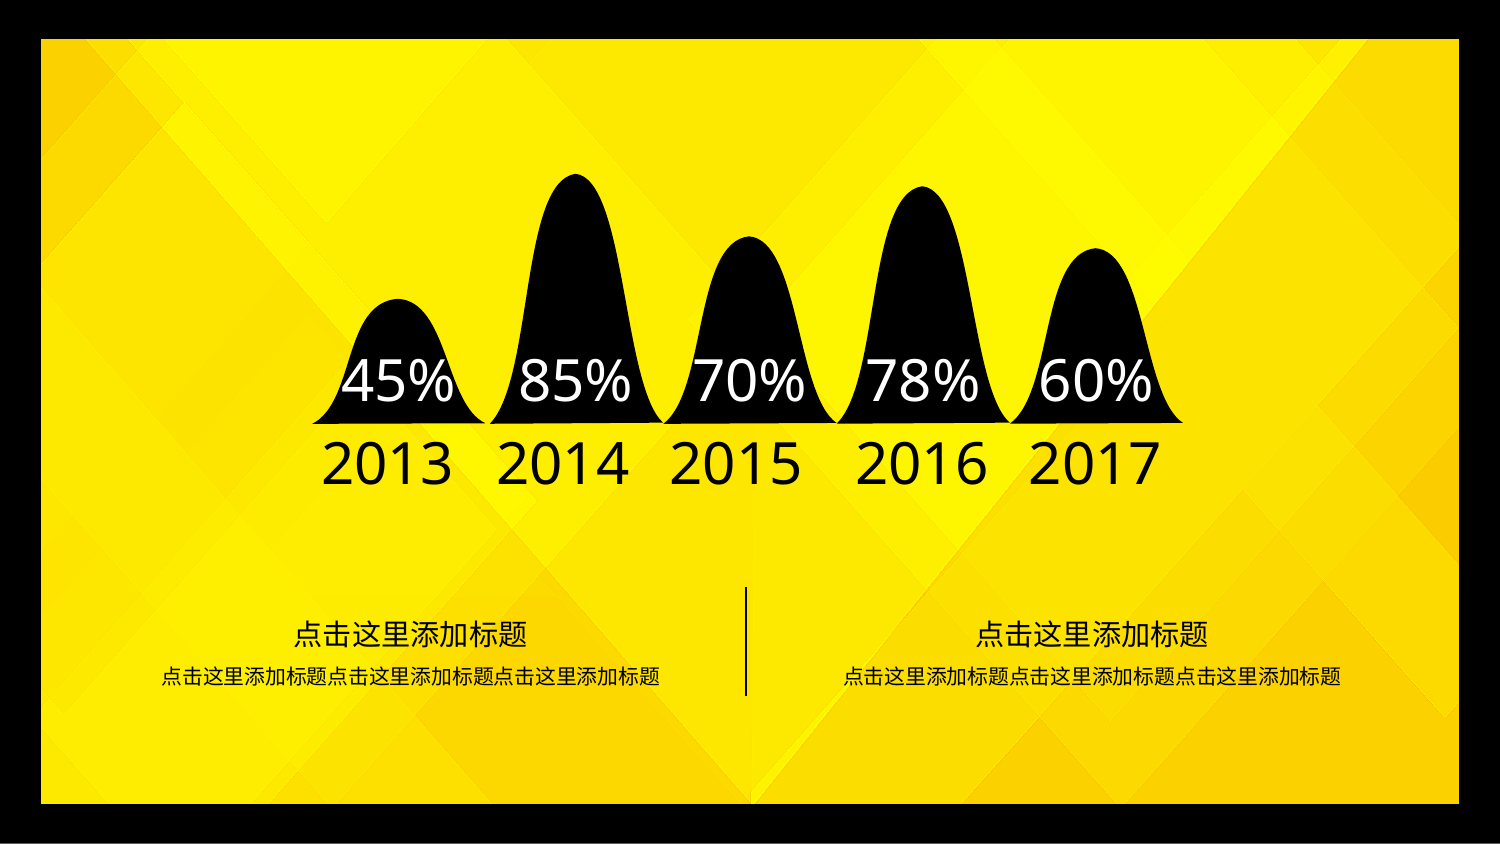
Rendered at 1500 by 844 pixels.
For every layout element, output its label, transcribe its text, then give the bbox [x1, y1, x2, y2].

text_box [491, 375, 663, 423]
text_box [315, 400, 486, 424]
text_box [836, 379, 1010, 424]
picture [41, 39, 1459, 804]
text_box 点击这里添加标题 点击这里添加标题点击这里添加标题点击这里添加标题 [820, 595, 1365, 693]
text_box 2015 [662, 422, 811, 501]
text_box [1045, 248, 1147, 339]
text_box [665, 388, 837, 424]
text_box 点击这里添加标题 点击这里添加标题点击这里添加标题点击这里添加标题 [138, 595, 683, 693]
text_box 2014 [488, 422, 637, 501]
text_box 60% [1031, 339, 1162, 418]
text_box 85% [510, 339, 641, 418]
text_box [866, 186, 979, 339]
text_box 2017 [1021, 422, 1170, 501]
text_box 70% [684, 339, 815, 418]
text_box 45% [333, 339, 464, 418]
text_box 2016 [847, 422, 996, 501]
text_box 2013 [313, 422, 462, 501]
text_box [519, 173, 633, 339]
text_box [1009, 391, 1183, 424]
text_box [697, 236, 802, 339]
text_box 78% [858, 339, 989, 418]
text_box [355, 298, 440, 339]
